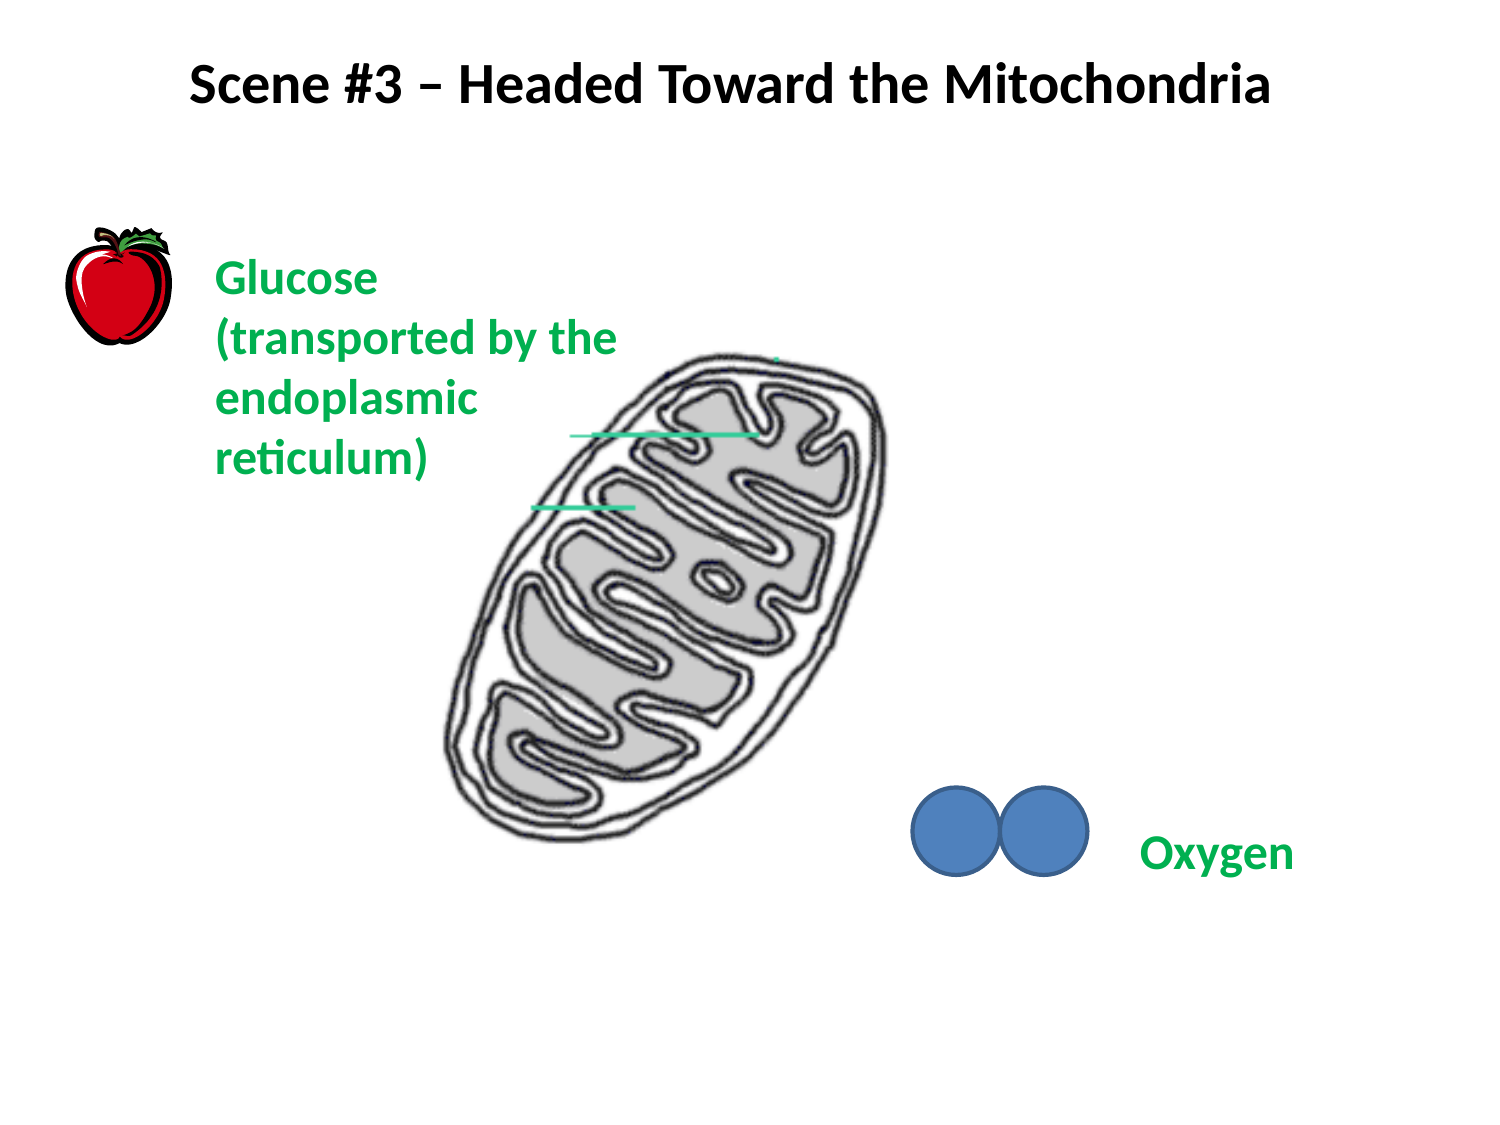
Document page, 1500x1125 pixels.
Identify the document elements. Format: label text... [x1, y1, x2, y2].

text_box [62, 224, 638, 496]
picture [149, 212, 906, 862]
text_box Scene #3 – Headed Toward the Mitochondria [37, 37, 1425, 123]
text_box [912, 787, 1376, 889]
